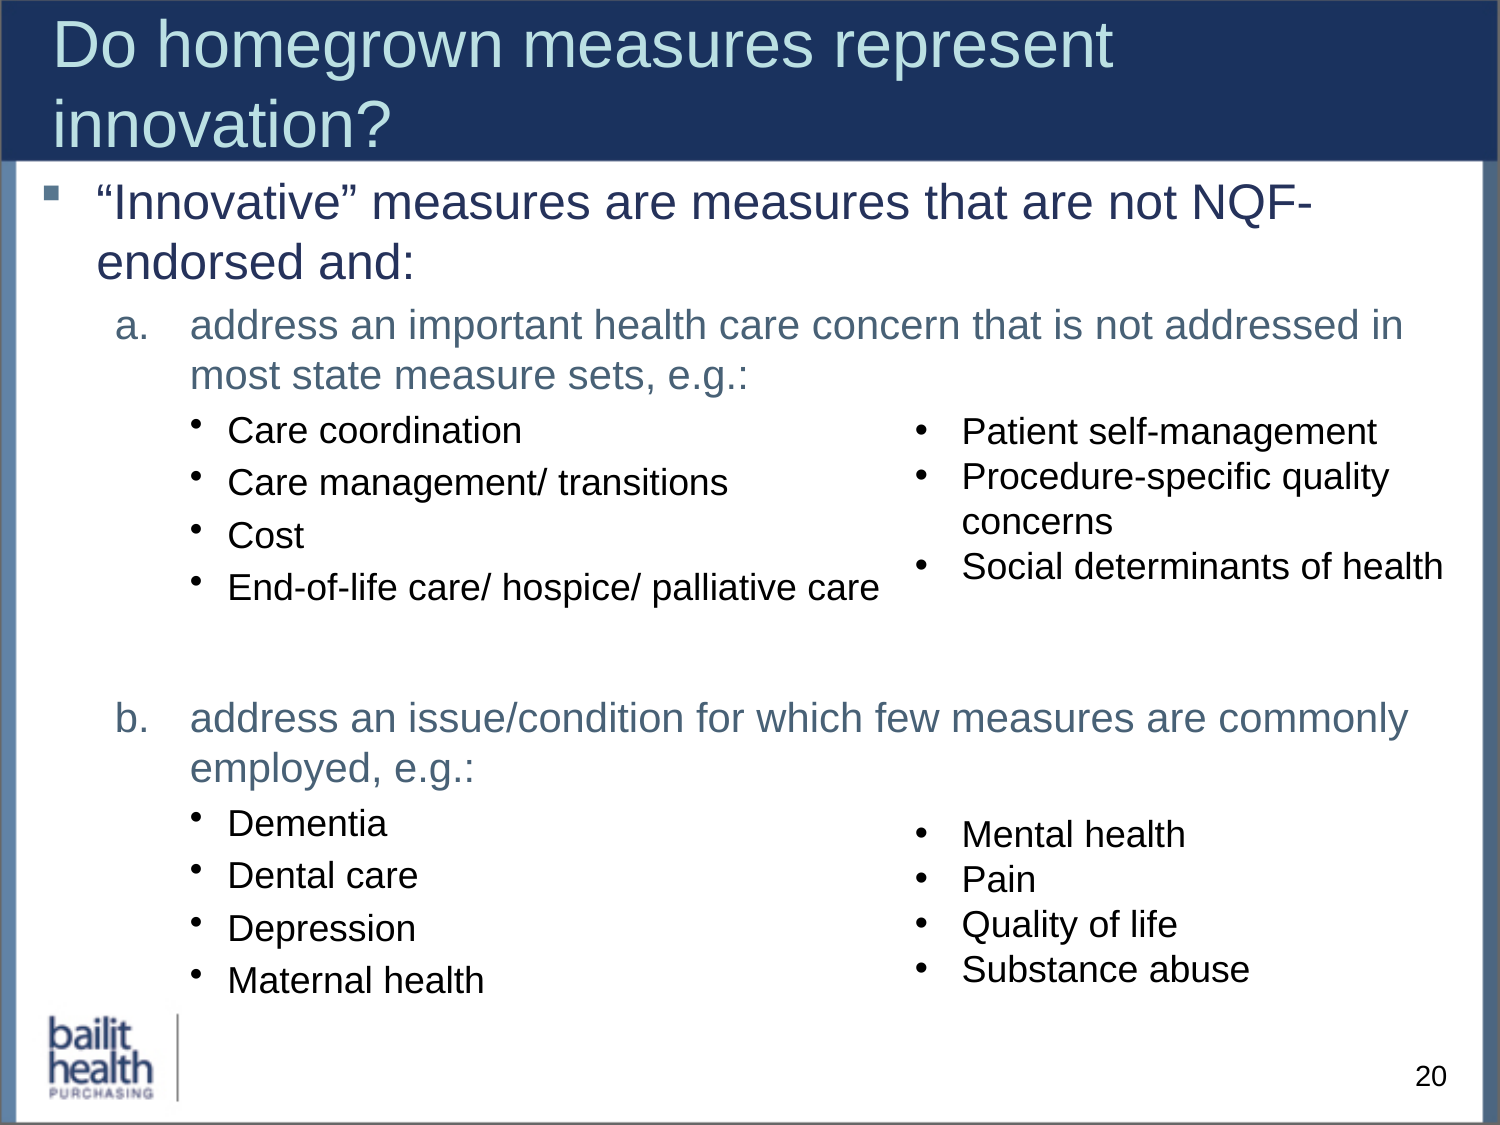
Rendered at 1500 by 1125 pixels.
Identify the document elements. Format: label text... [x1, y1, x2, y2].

picture [0, 0, 1500, 1125]
text_box Patient self-management Procedure-specific quality concerns Social determinants of health [749, 399, 1488, 595]
slide_number 20 [1374, 1049, 1463, 1088]
text_box Mental health Pain Quality of life Substance abuse [749, 803, 1488, 998]
list “Innovative” measures are measures that are not NQF- endorsed and: address an important health care concern that is not addressed in most state measure sets, e.g.: Care coordination Care management/ transitions Cost End-of-life care/ hospice/ palliative care address an issue/condition for which few measures are commonly employed, e.g.: Dementia Dental care Depression Maternal health [24, 162, 1463, 1063]
title Do homegrown measures represent innovation? [37, 0, 1313, 162]
